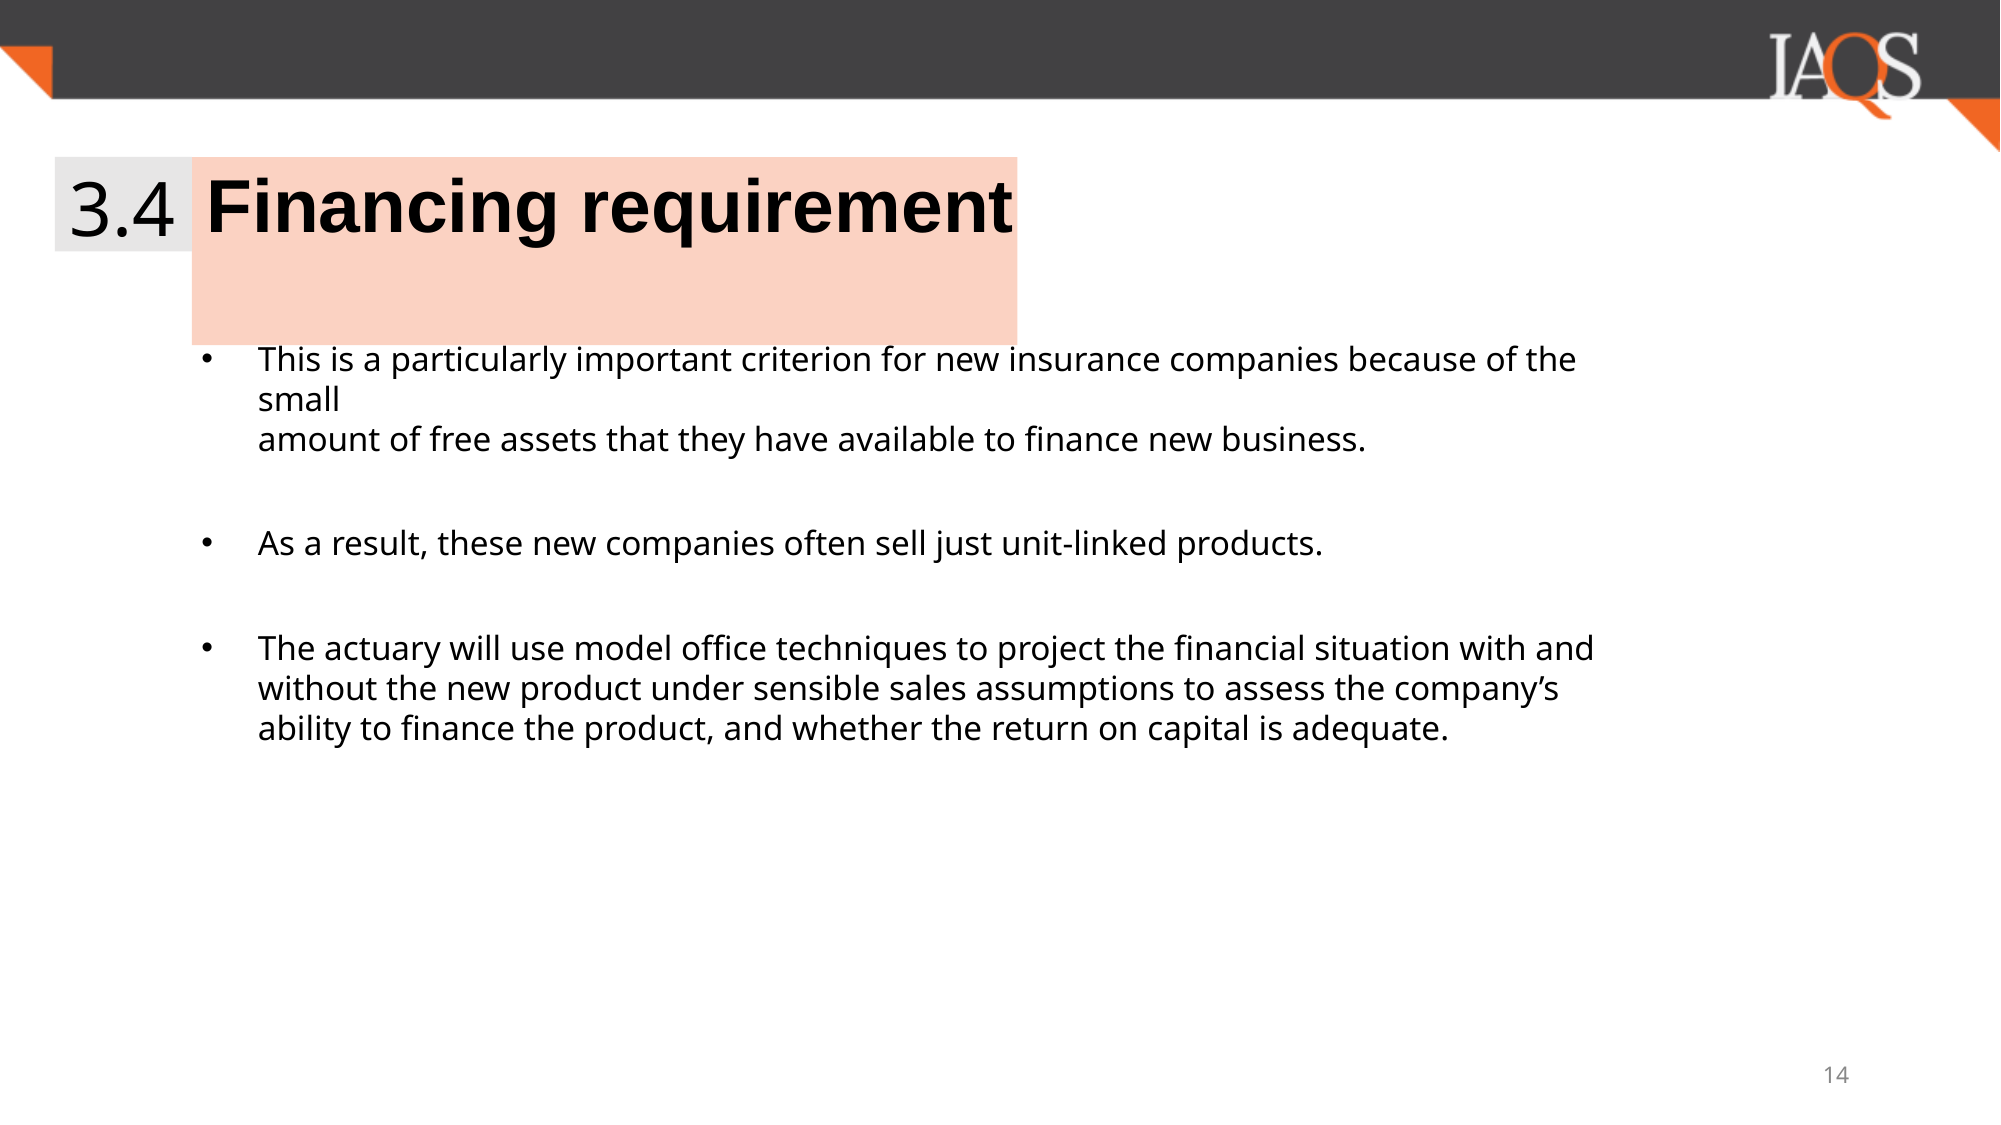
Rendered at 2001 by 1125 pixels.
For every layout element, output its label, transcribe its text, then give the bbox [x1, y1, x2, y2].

title Financing requirement [191, 157, 1018, 346]
picture [0, 0, 2000, 152]
slide_number ‹#› [1820, 1057, 1857, 1125]
text_box This is a particularly important criterion for new insurance companies because of the small amount of free assets that they have available to finance new business. As a result, these new companies often sell just unit-linked products. The actuary will use model office techniques to project the financial situation with and without the new product under sensible sales assumptions to assess the company’s ability to finance the product, and whether the return on capital is adequate. [199, 335, 1649, 748]
text_box 3.4 [54, 156, 192, 252]
